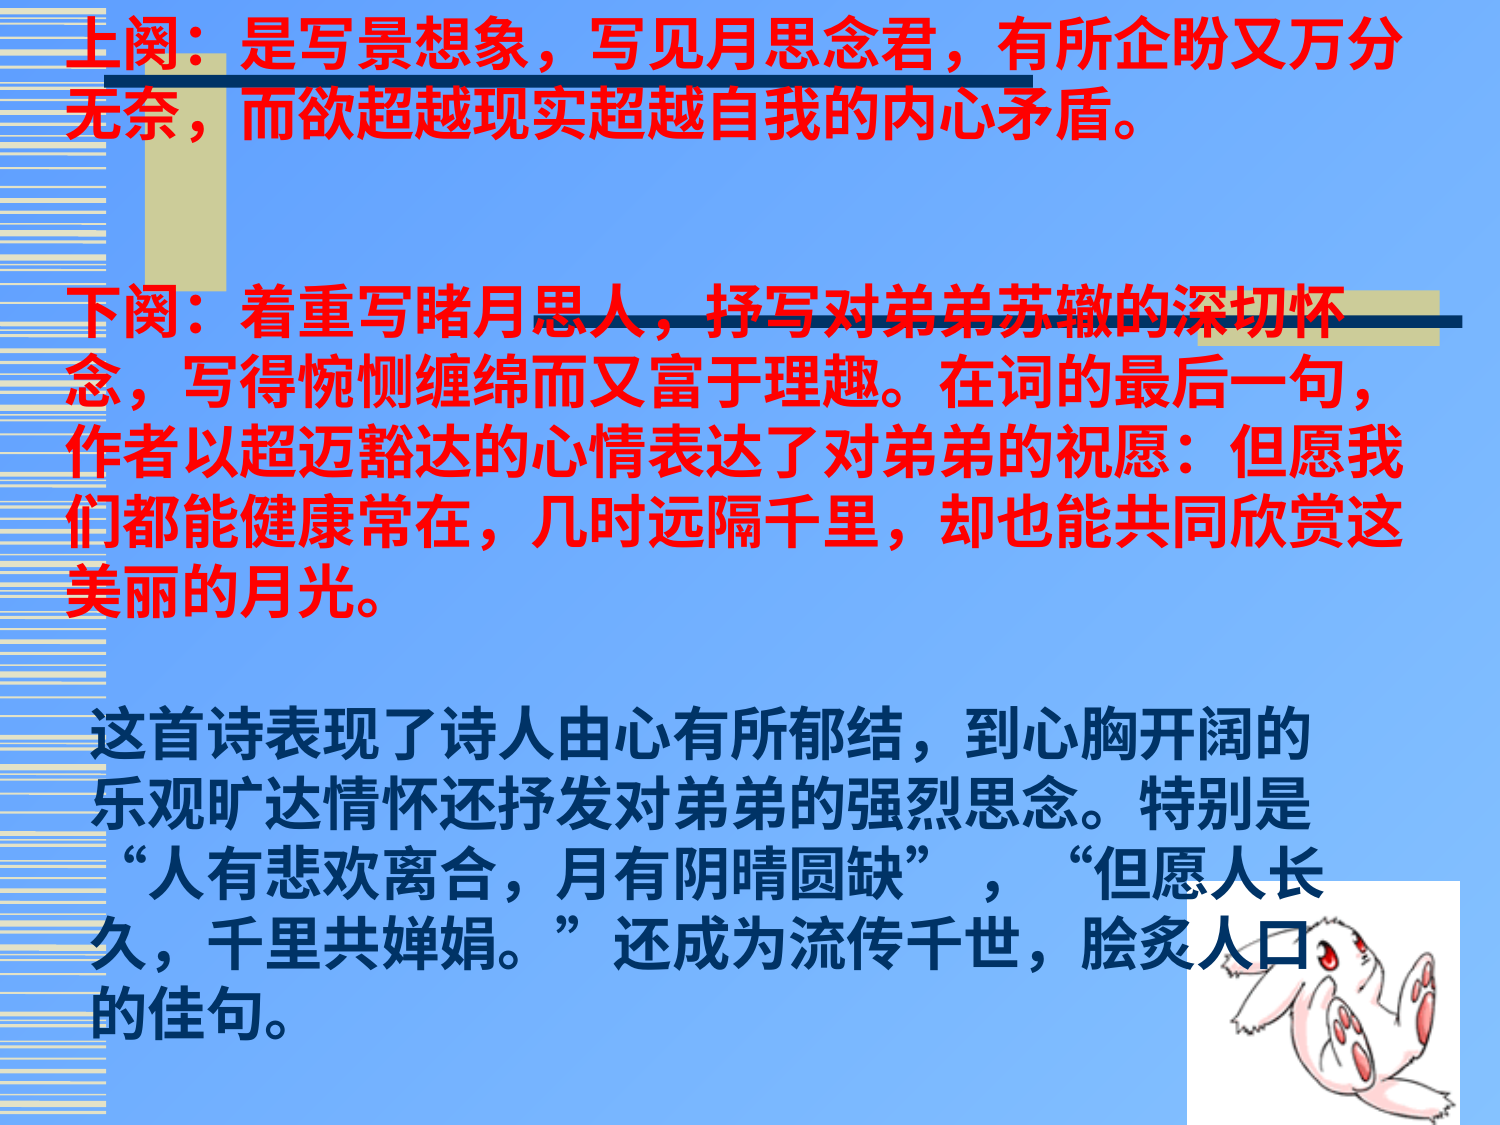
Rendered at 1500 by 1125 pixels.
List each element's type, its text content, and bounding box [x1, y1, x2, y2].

text_box 上阕：是写景想象，写见月思念君，有所企盼又万分无奈，而欲超越现实超越自我的内心矛盾。 下阕：着重写睹月思人，抒写对弟弟苏辙的深切怀念，写得惋恻缠绵而又富于理趣。在词的最后一句，作者以超迈豁达的心情表达了对弟弟的祝愿：但愿我们都能健康常在，几时远隔千里，却也能共同欣赏这美丽的月光。 [49, 0, 1463, 633]
picture [1187, 881, 1460, 1125]
text_box 明月 喻清高 [25, 0, 40, 8]
text_box 这首诗表现了诗人由心有所郁结，到心胸开阔的乐观旷达情怀还抒发对弟弟的强烈思念。特别是“人有悲欢离合，月有阴晴圆缺” ，“但愿人长久，千里共婵娟。”还成为流传千世，脍炙人口的佳句。 [75, 689, 1375, 1055]
text_box 明月 喻清高 [0, 25, 15, 36]
